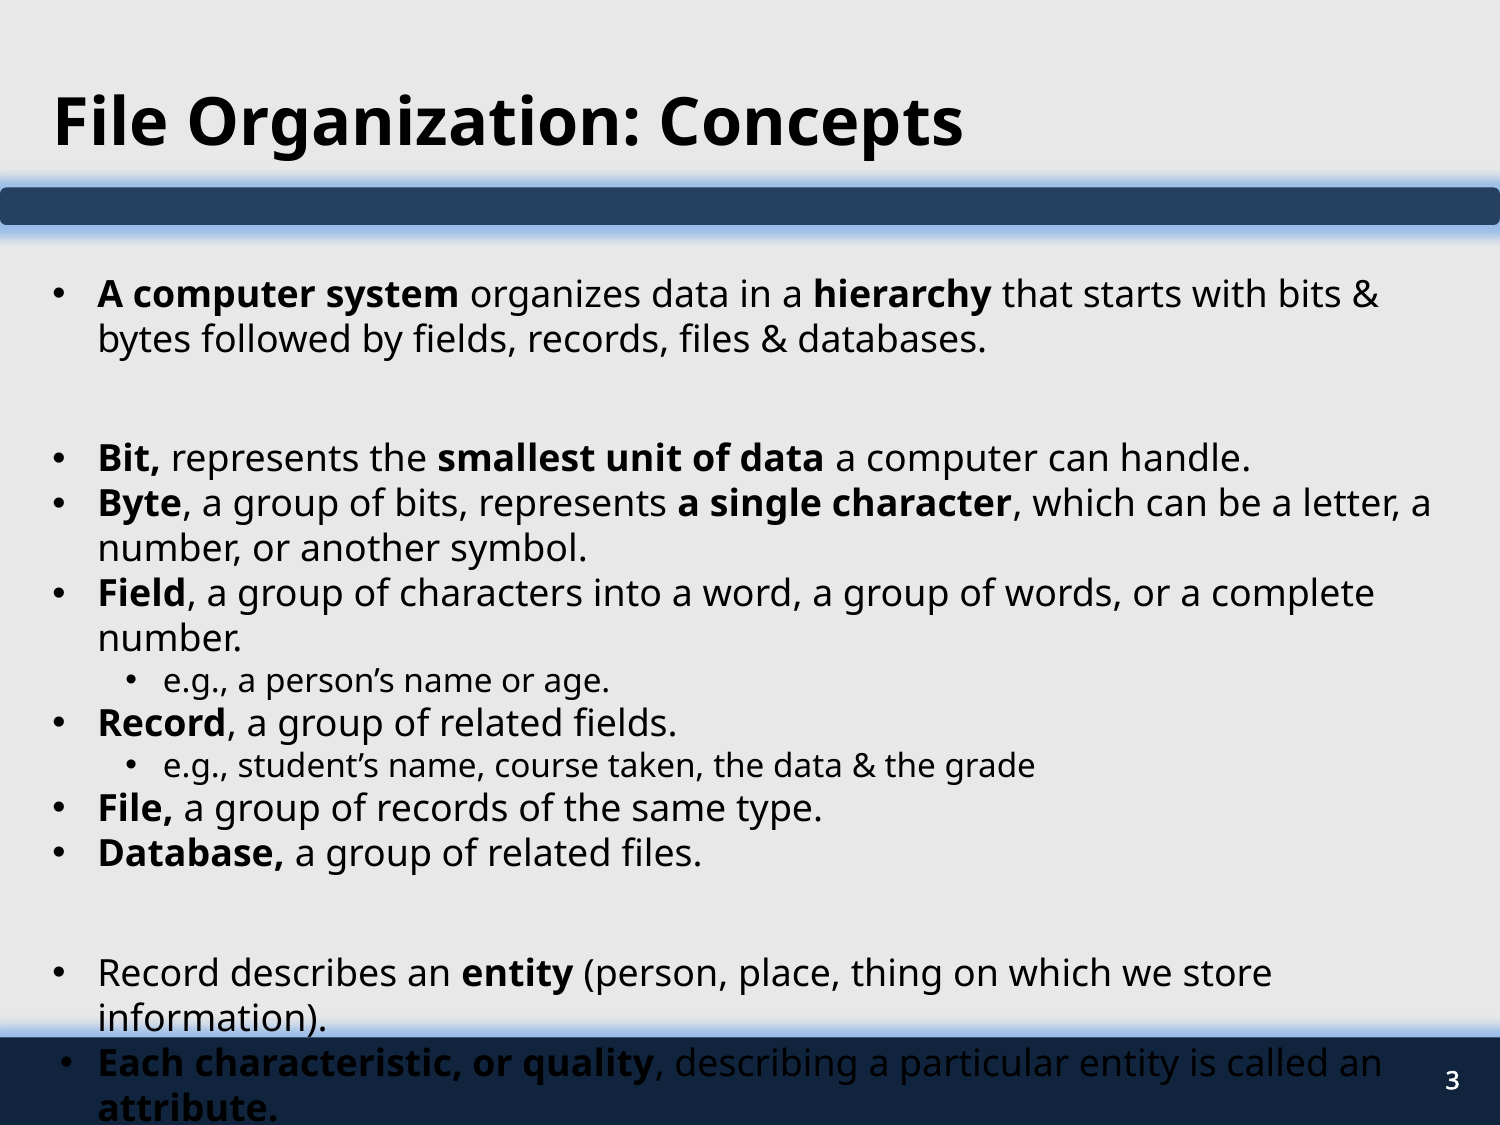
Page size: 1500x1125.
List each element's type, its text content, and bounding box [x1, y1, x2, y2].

list A computer system organizes data in a hierarchy that starts with bits & bytes followed by fields, records, files & databases. Bit, represents the smallest unit of data a computer can handle. Byte, a group of bits, represents a single character, which can be a letter, a number, or another symbol. Field, a group of characters into a word, a group of words, or a complete number. e.g., a person’s name or age. Record, a group of related fields. e.g., student’s name, course taken, the data & the grade File, a group of records of the same type. Database, a group of related files. Record describes an entity (person, place, thing on which we store information). Each characteristic, or quality, describing a particular entity is called an attribute. e.g., Student_ID, Date, & Grade are attributes of the entity COURSE. [37, 262, 1475, 1013]
slide_number 3 [1412, 1050, 1475, 1113]
title File Organization: Concepts [37, 62, 1338, 176]
